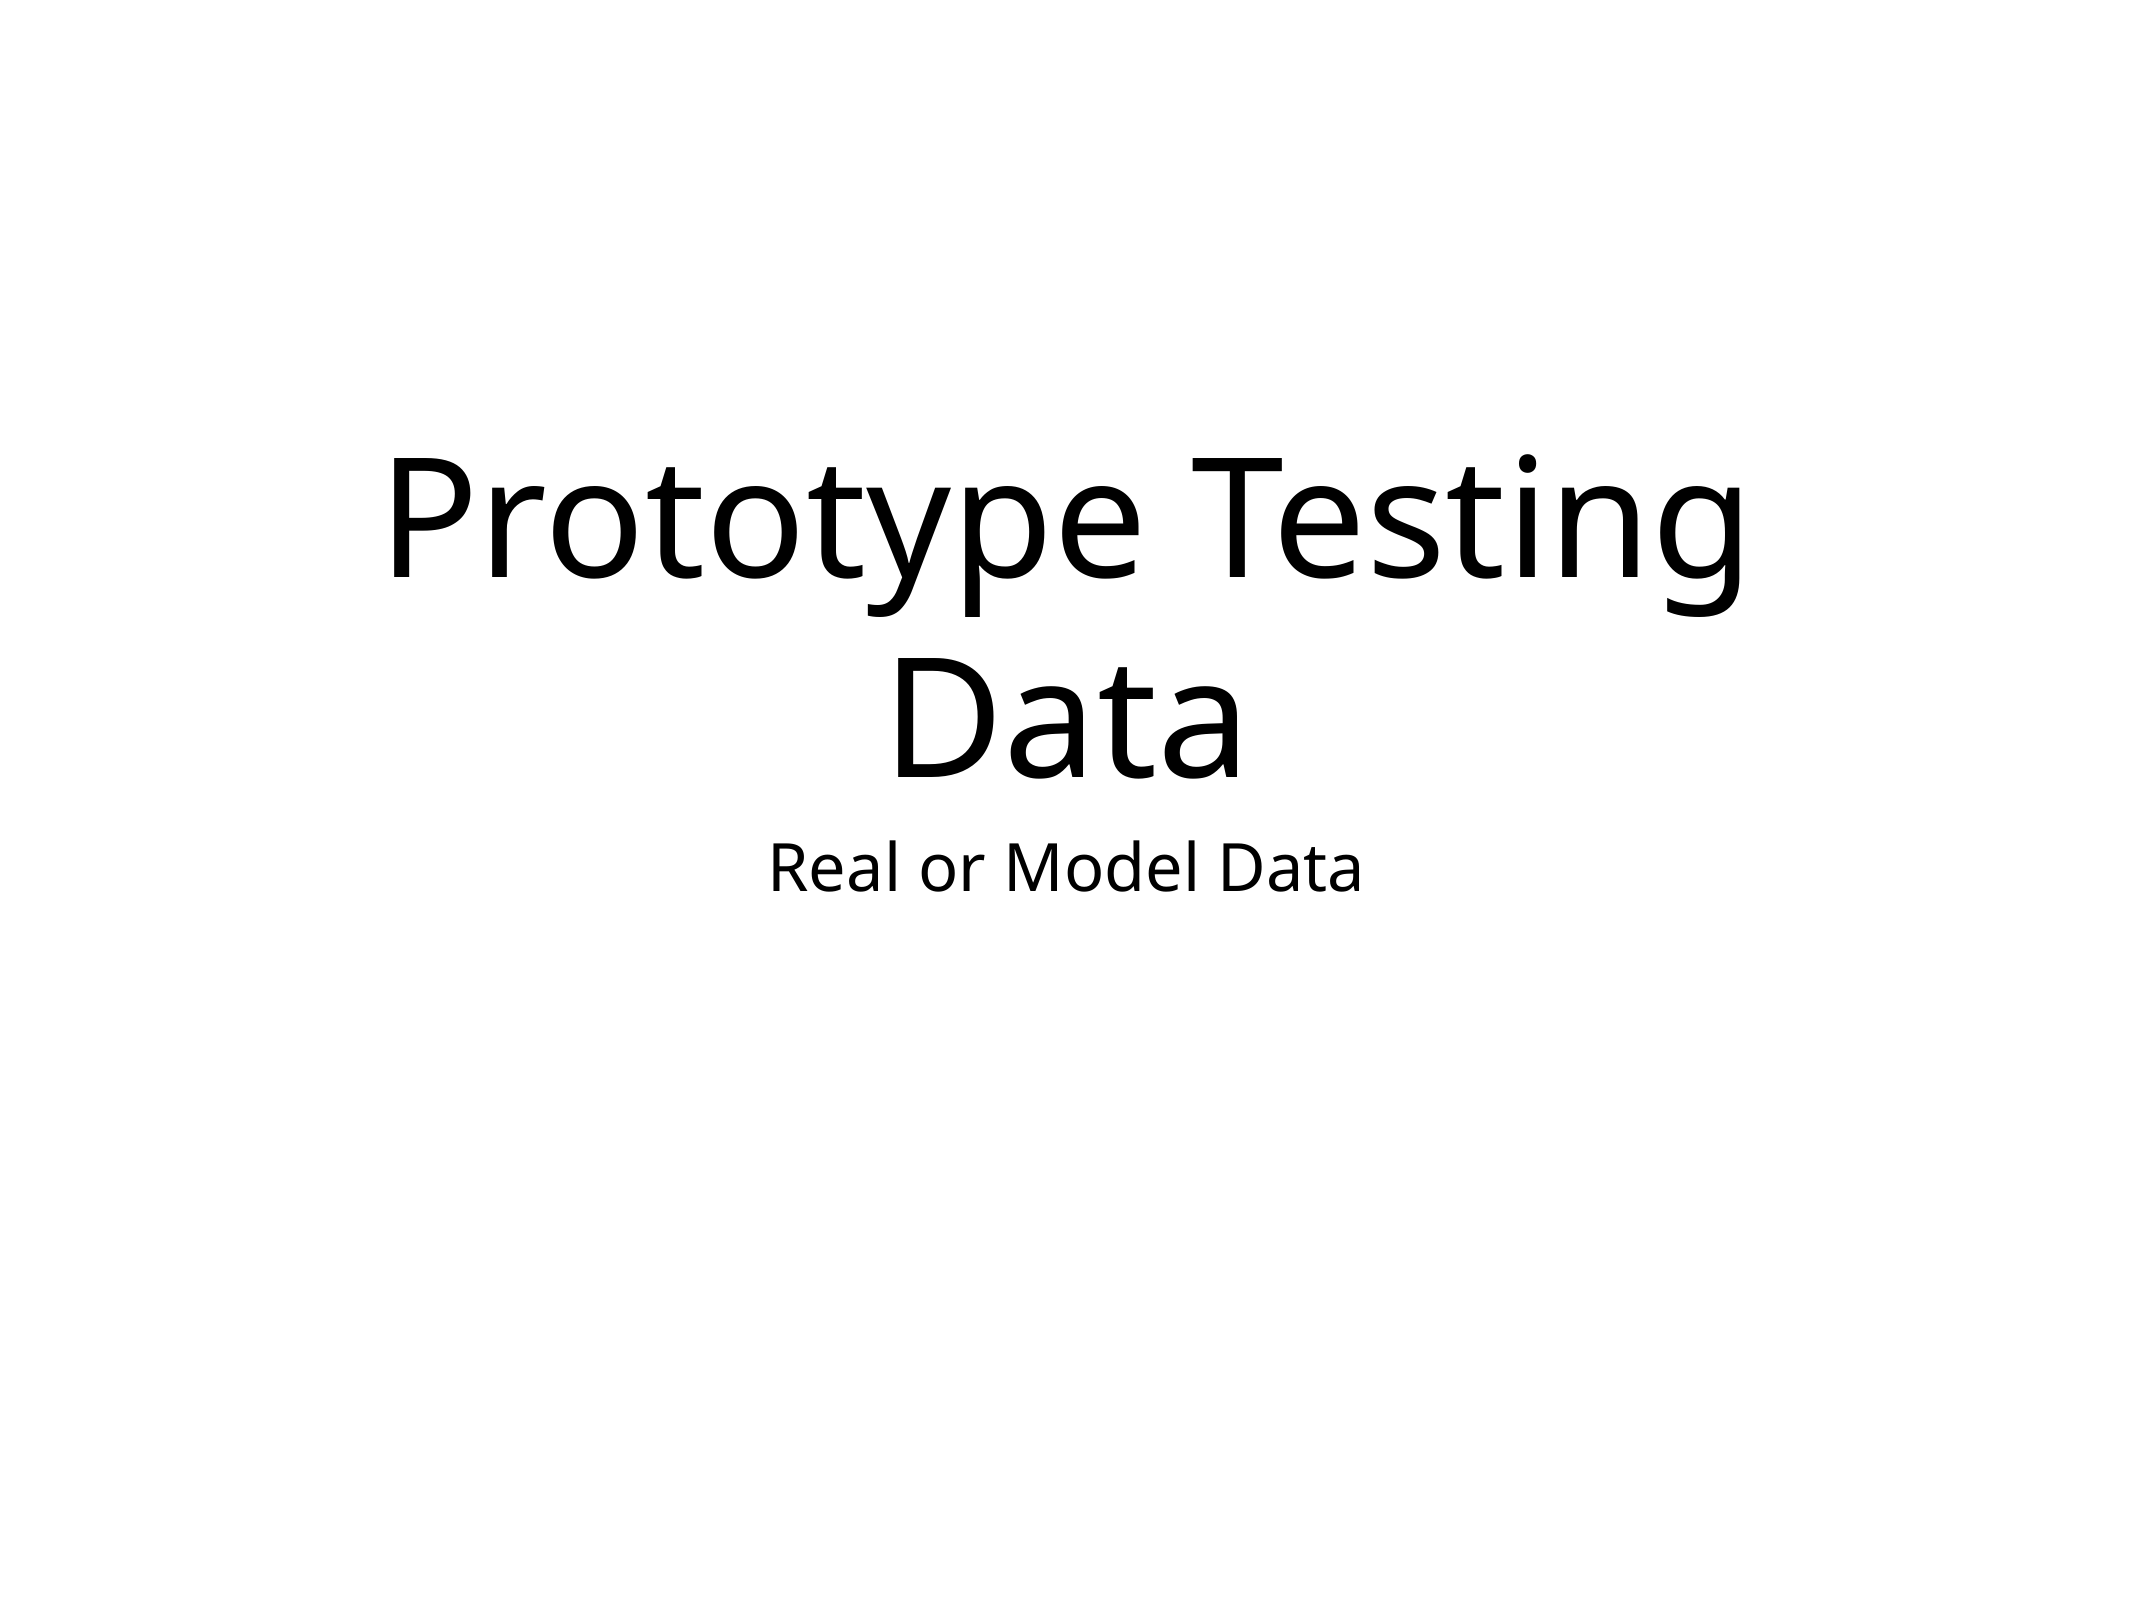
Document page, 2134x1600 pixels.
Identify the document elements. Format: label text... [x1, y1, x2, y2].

list Real or Model Data [207, 824, 1926, 1011]
title Prototype Testing Data [207, 268, 1926, 811]
